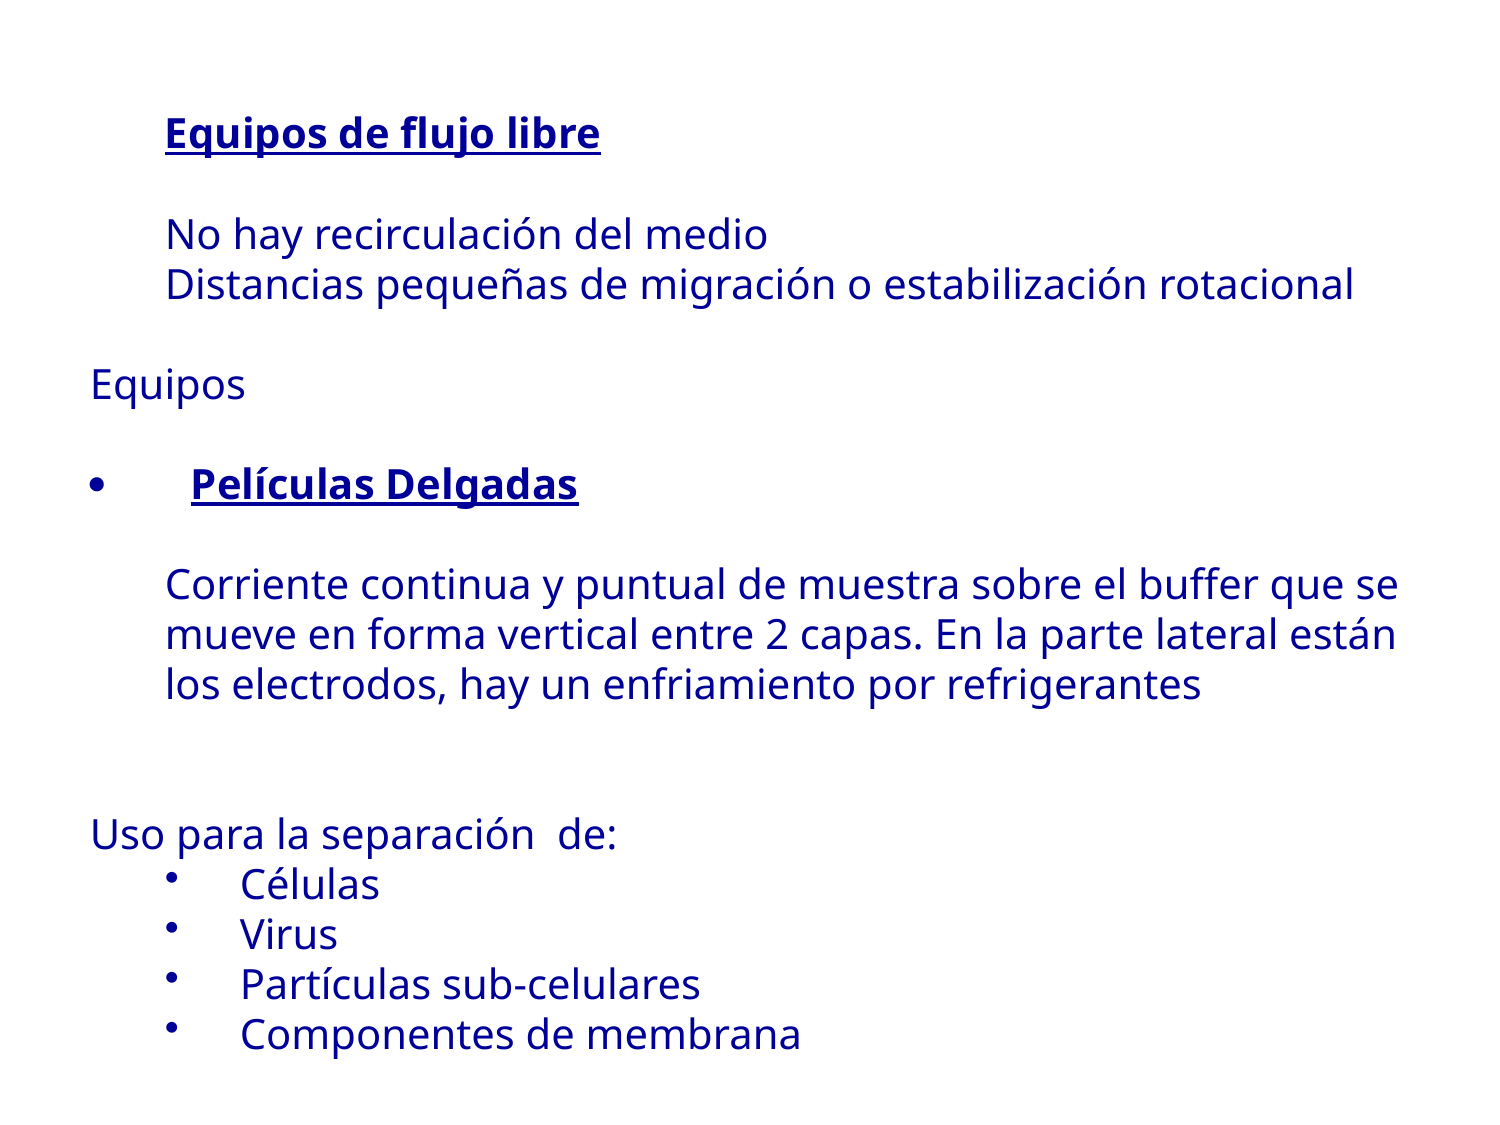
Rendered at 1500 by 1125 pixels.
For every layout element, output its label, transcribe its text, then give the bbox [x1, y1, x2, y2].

text_box Equipos de flujo libre No hay recirculación del medio Distancias pequeñas de migración o estabilización rotacional Equipos · Películas Delgadas Corriente continua y puntual de muestra sobre el buffer que se mueve en forma vertical entre 2 capas. En la parte lateral están los electrodos, hay un enfriamiento por refrigerantes Uso para la separación de: Células Virus Partículas sub-celulares Componentes de membrana [74, 99, 1425, 500]
